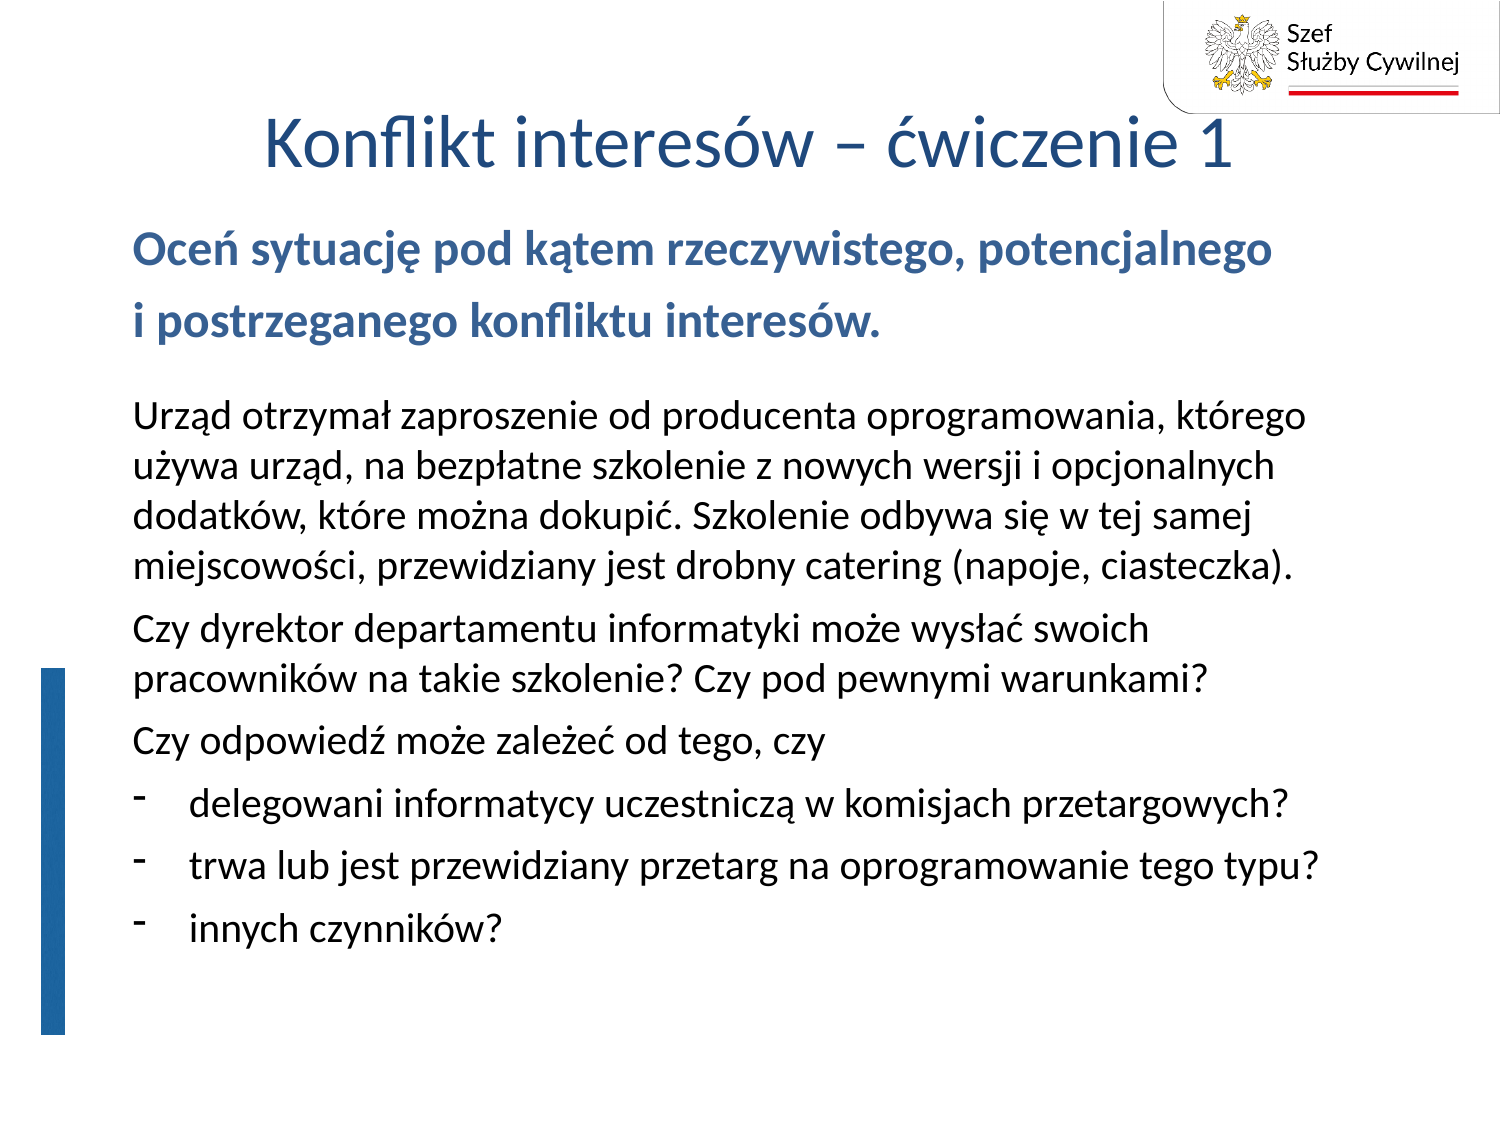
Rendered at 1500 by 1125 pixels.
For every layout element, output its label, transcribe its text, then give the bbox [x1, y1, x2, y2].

title Konflikt interesów – ćwiczenie 1 [100, 84, 1400, 210]
text_box Urząd otrzymał zaproszenie od producenta oprogramowania, którego używa urząd, na bezpłatne szkolenie z nowych wersji i opcjonalnych dodatków, które można dokupić. Szkolenie odbywa się w tej samej miejscowości, przewidziany jest drobny catering (napoje, ciasteczka). Czy dyrektor departamentu informatyki może wysłać swoich pracowników na takie szkolenie? Czy pod pewnymi warunkami? Czy odpowiedź może zależeć od tego, czy delegowani informatycy uczestniczą w komisjach przetargowych? trwa lub jest przewidziany przetarg na oprogramowanie tego typu? innych czynników? [117, 380, 1382, 959]
text_box Oceń sytuację pod kątem rzeczywistego, potencjalnego i postrzeganego konfliktu interesów. [117, 208, 1382, 356]
picture [1163, 0, 1500, 114]
picture [41, 668, 65, 1035]
